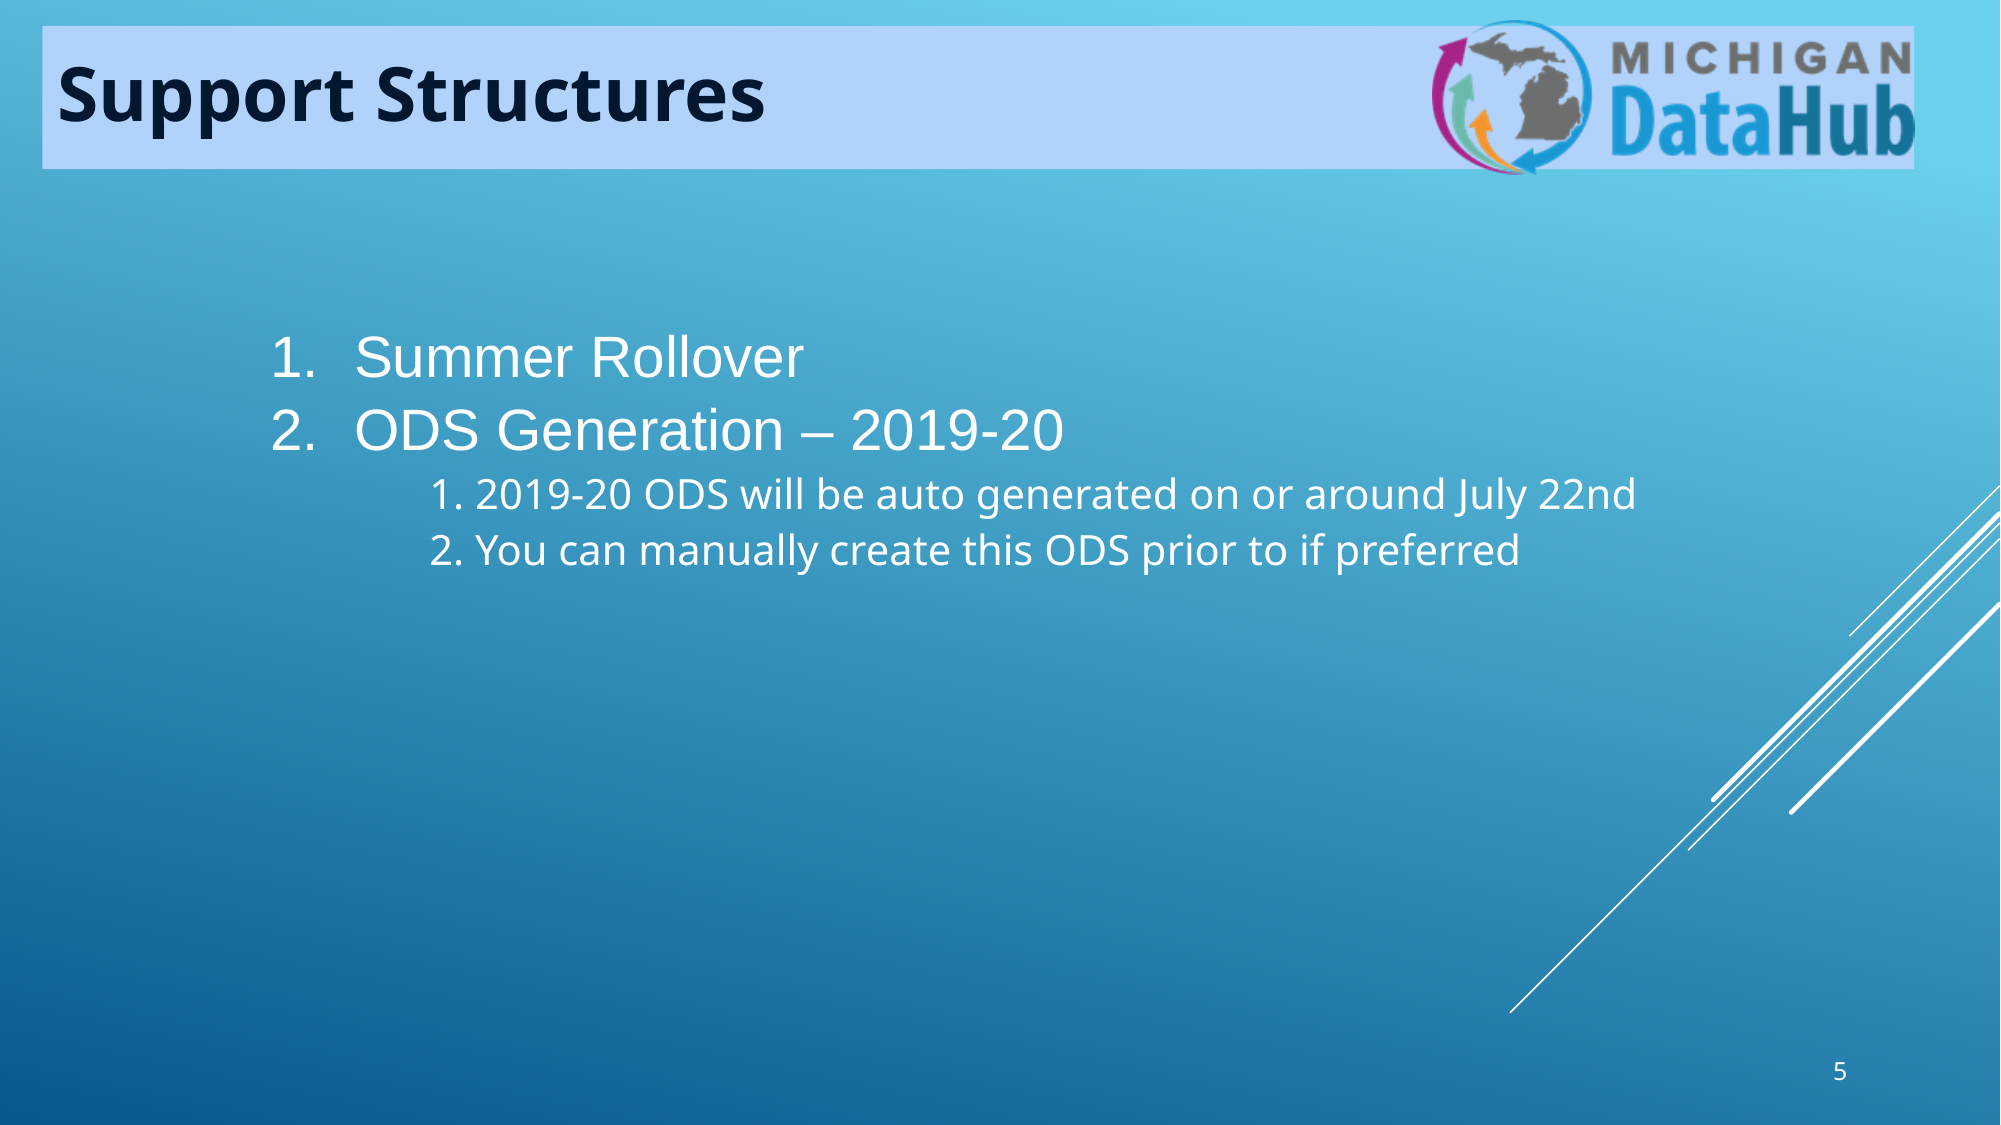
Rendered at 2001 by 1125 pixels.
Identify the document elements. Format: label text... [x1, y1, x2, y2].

text_box 5 [1412, 1042, 1863, 1103]
picture [1432, 20, 1915, 175]
text_box Support Structures [42, 25, 1432, 170]
text_box Summer Rollover ODS Generation – 2019-20 2019-20 ODS will be auto generated on or around July 22nd You can manually create this ODS prior to if preferred [104, 319, 1792, 776]
